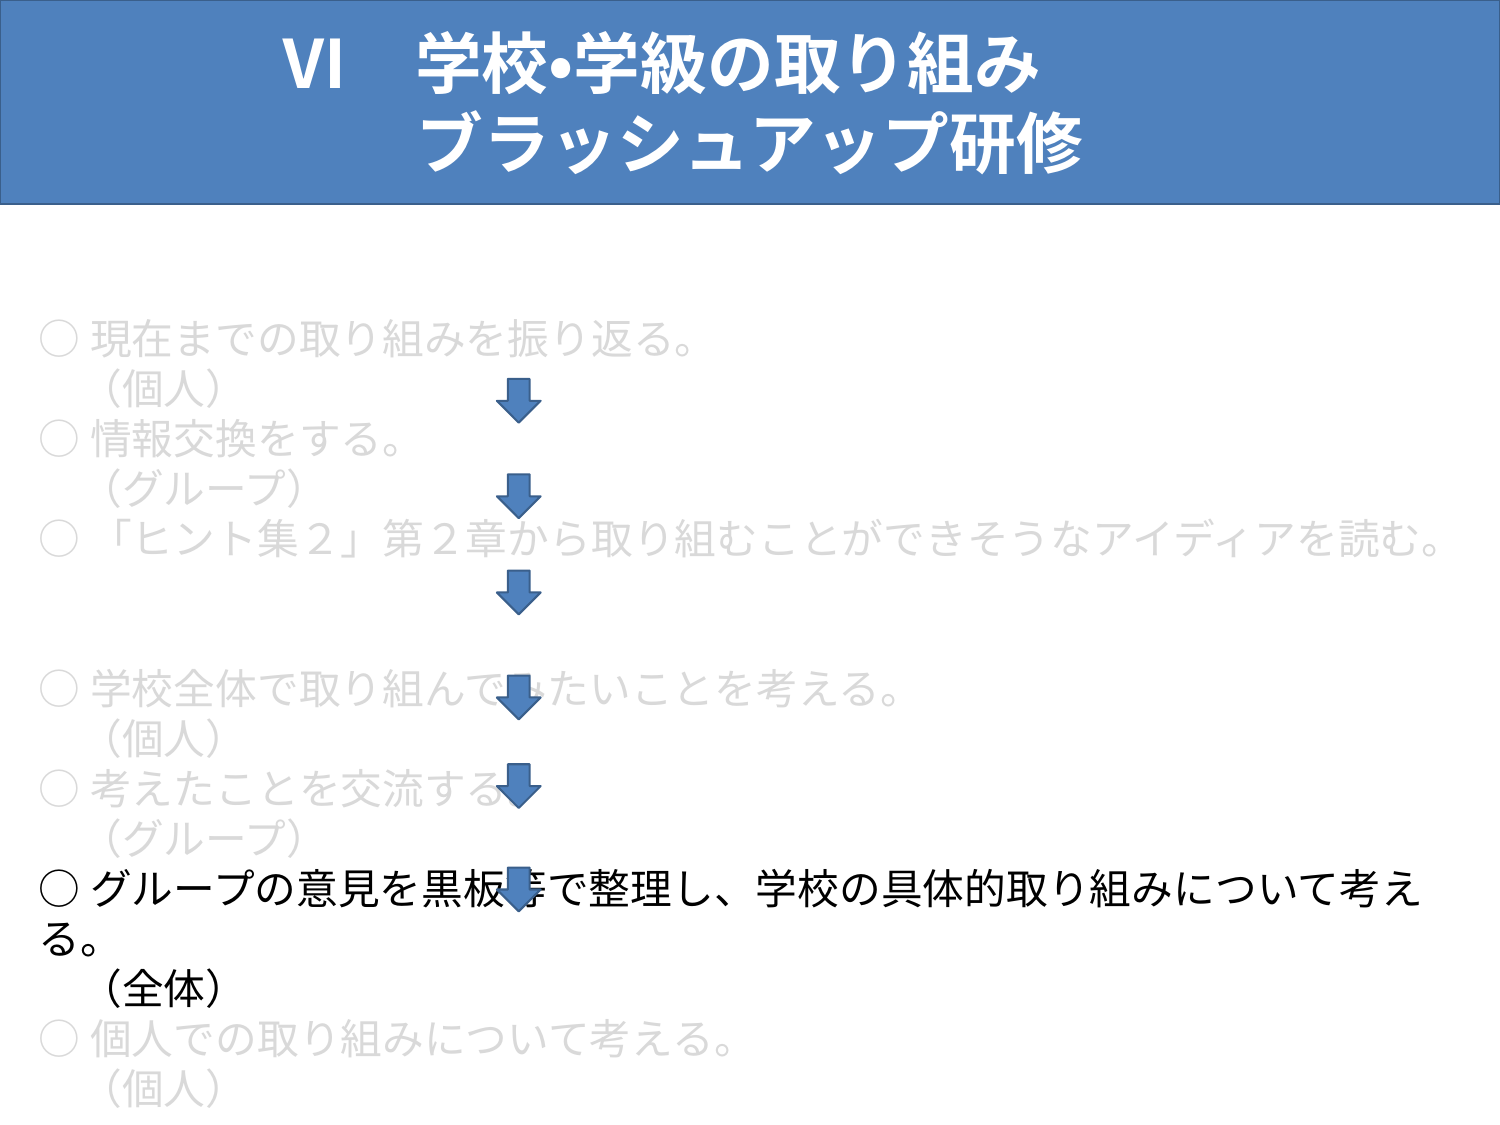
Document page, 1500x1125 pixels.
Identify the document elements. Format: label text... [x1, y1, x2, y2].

text_box ○現在までの取り組みを振り返る。 （個人） ○情報交換をする。 （グループ） ○「ヒント集２」第２章から取り組むことができそうなアイディアを読む。 ○学校全体で取り組んでみたいことを考える。 （個人） ○考えたことを交流する。 （グループ） ○グループの意見を黒板等で整理し、学校の具体的取り組みについて考える。 （全体） ○個人での取り組みについて考える。 （個人） [23, 305, 1477, 1121]
text_box [495, 377, 542, 424]
text_box [495, 569, 542, 616]
text_box Ⅵ 学校・学級の取り組み ブラッシュアップ研修 [0, 0, 1500, 205]
text_box [495, 763, 542, 809]
text_box [495, 674, 542, 721]
text_box [495, 473, 542, 519]
text_box [495, 866, 542, 913]
